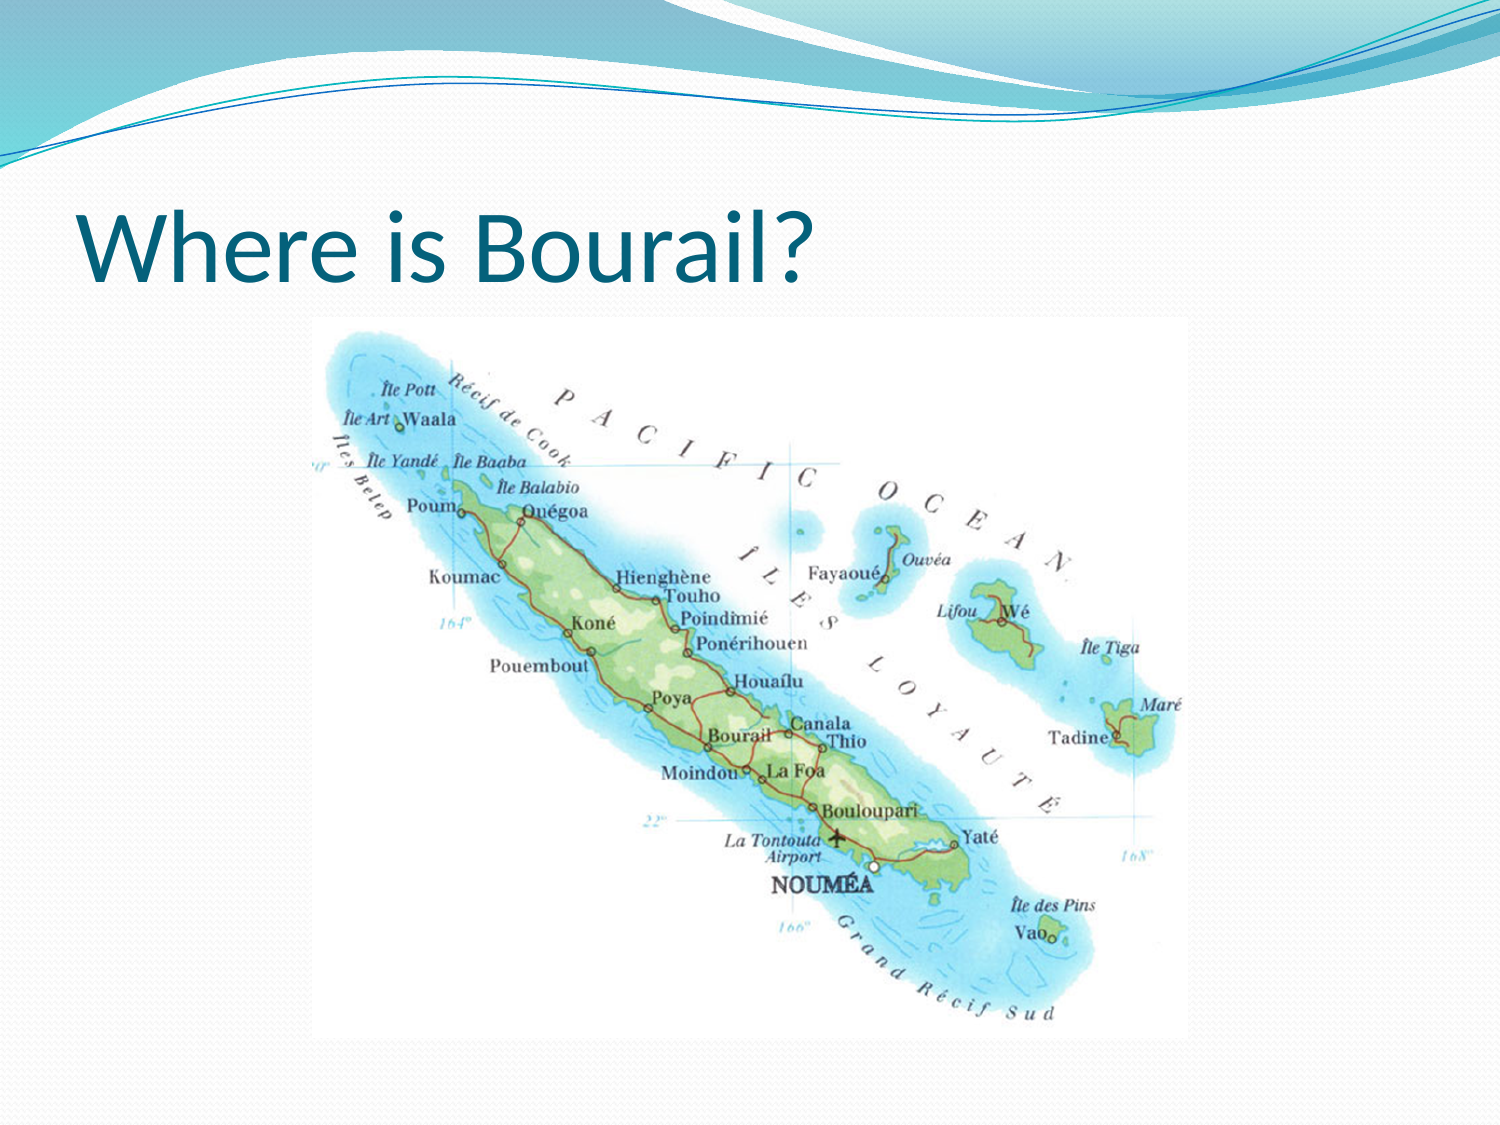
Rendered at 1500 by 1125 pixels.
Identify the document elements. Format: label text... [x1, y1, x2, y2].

title Where is Bourail? [75, 115, 1425, 303]
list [312, 317, 1188, 1038]
